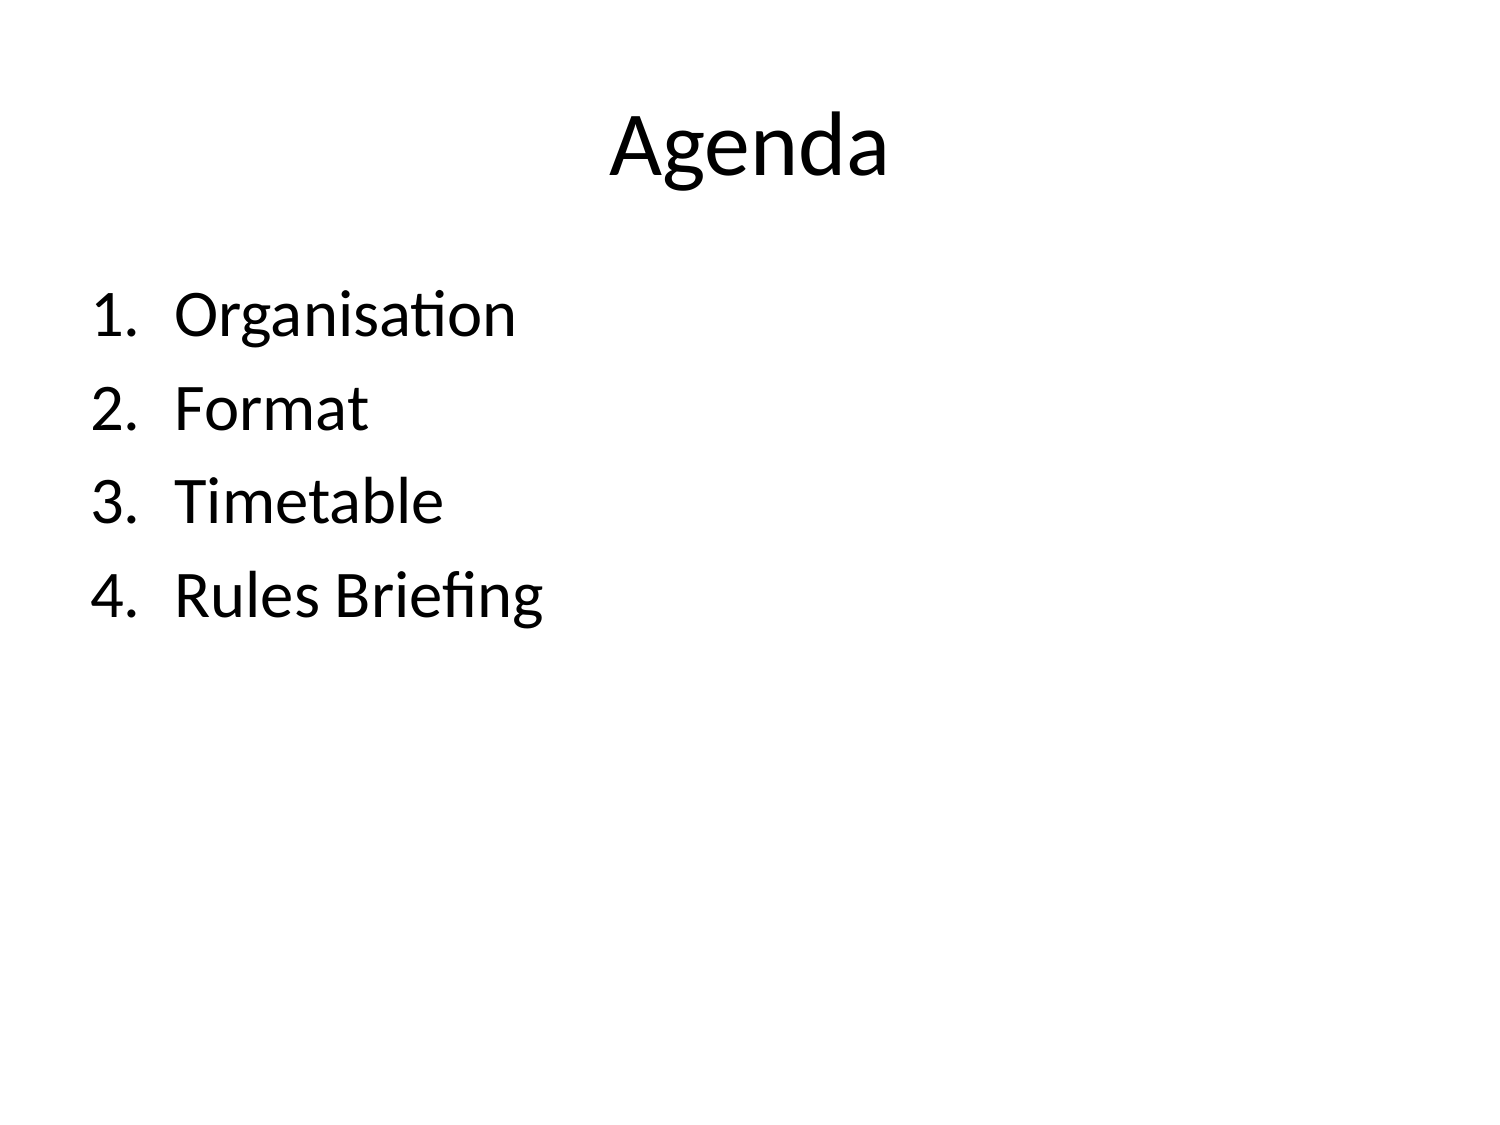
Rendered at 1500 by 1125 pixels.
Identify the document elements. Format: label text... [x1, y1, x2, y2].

title Agenda [75, 45, 1425, 233]
list Organisation Format Timetable Rules Briefing [75, 262, 1425, 1005]
